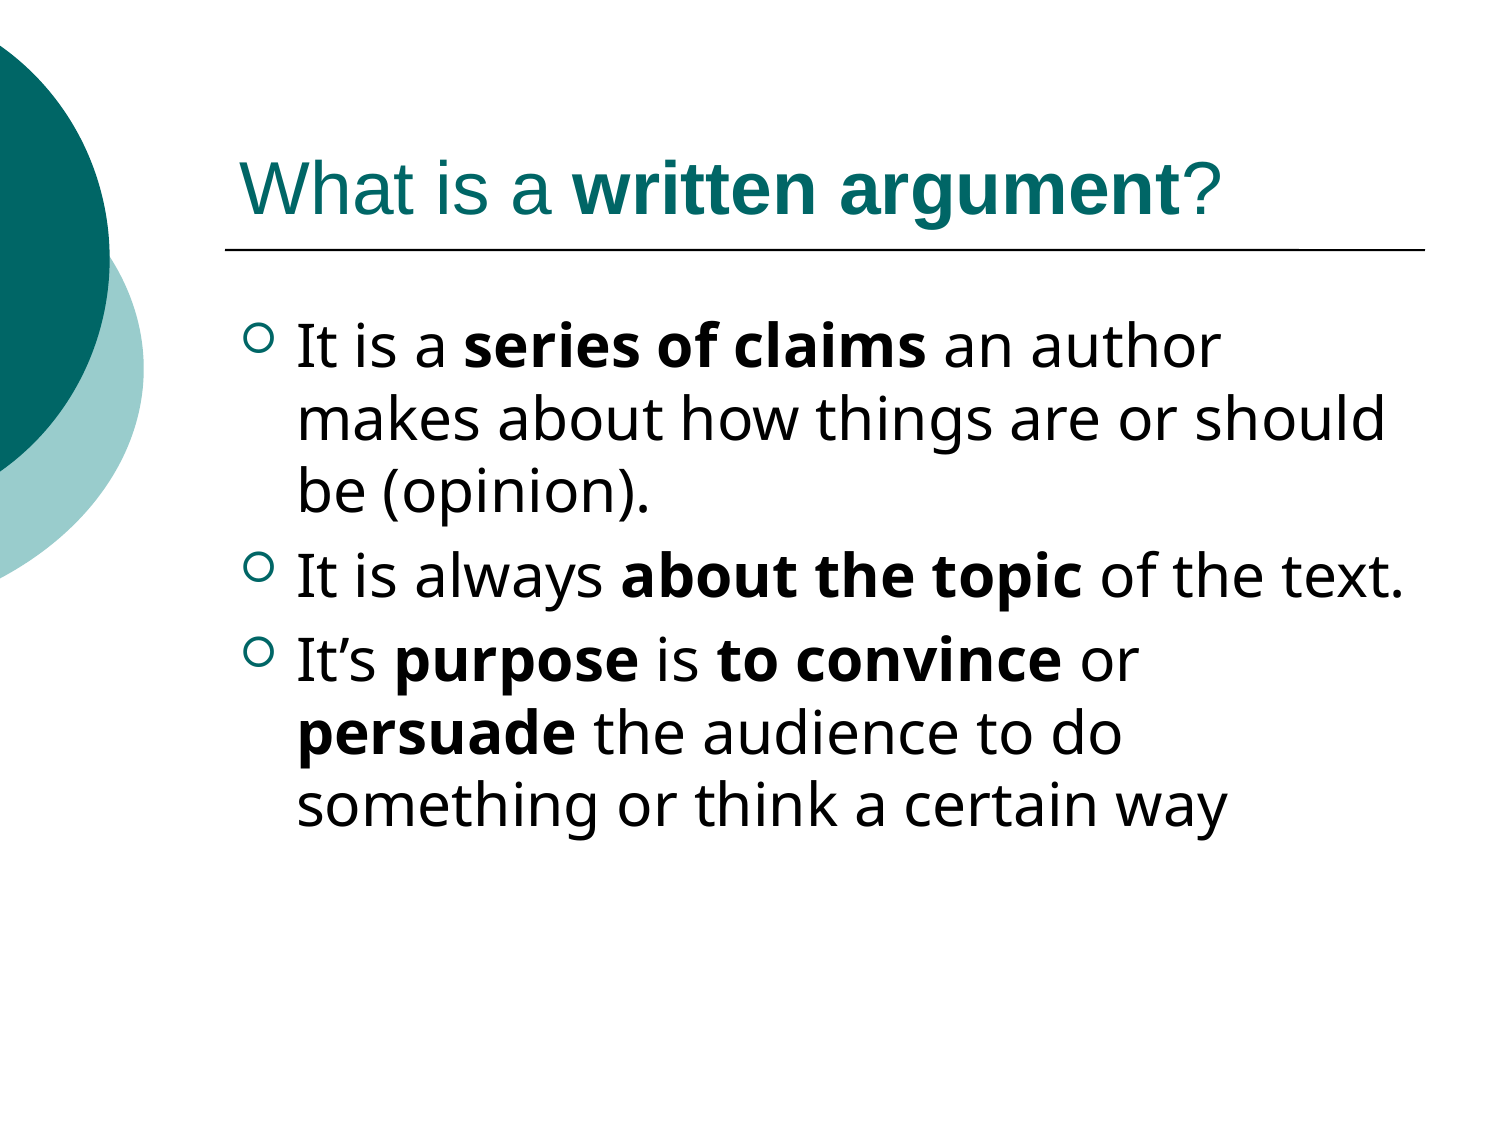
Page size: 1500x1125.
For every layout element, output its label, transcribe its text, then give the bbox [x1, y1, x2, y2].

title What is a written argument? [224, 49, 1425, 238]
list It is a series of claims an author makes about how things are or should be (opinion). It is always about the topic of the text. It’s purpose is to convince or persuade the audience to do something or think a certain way [224, 299, 1425, 1051]
